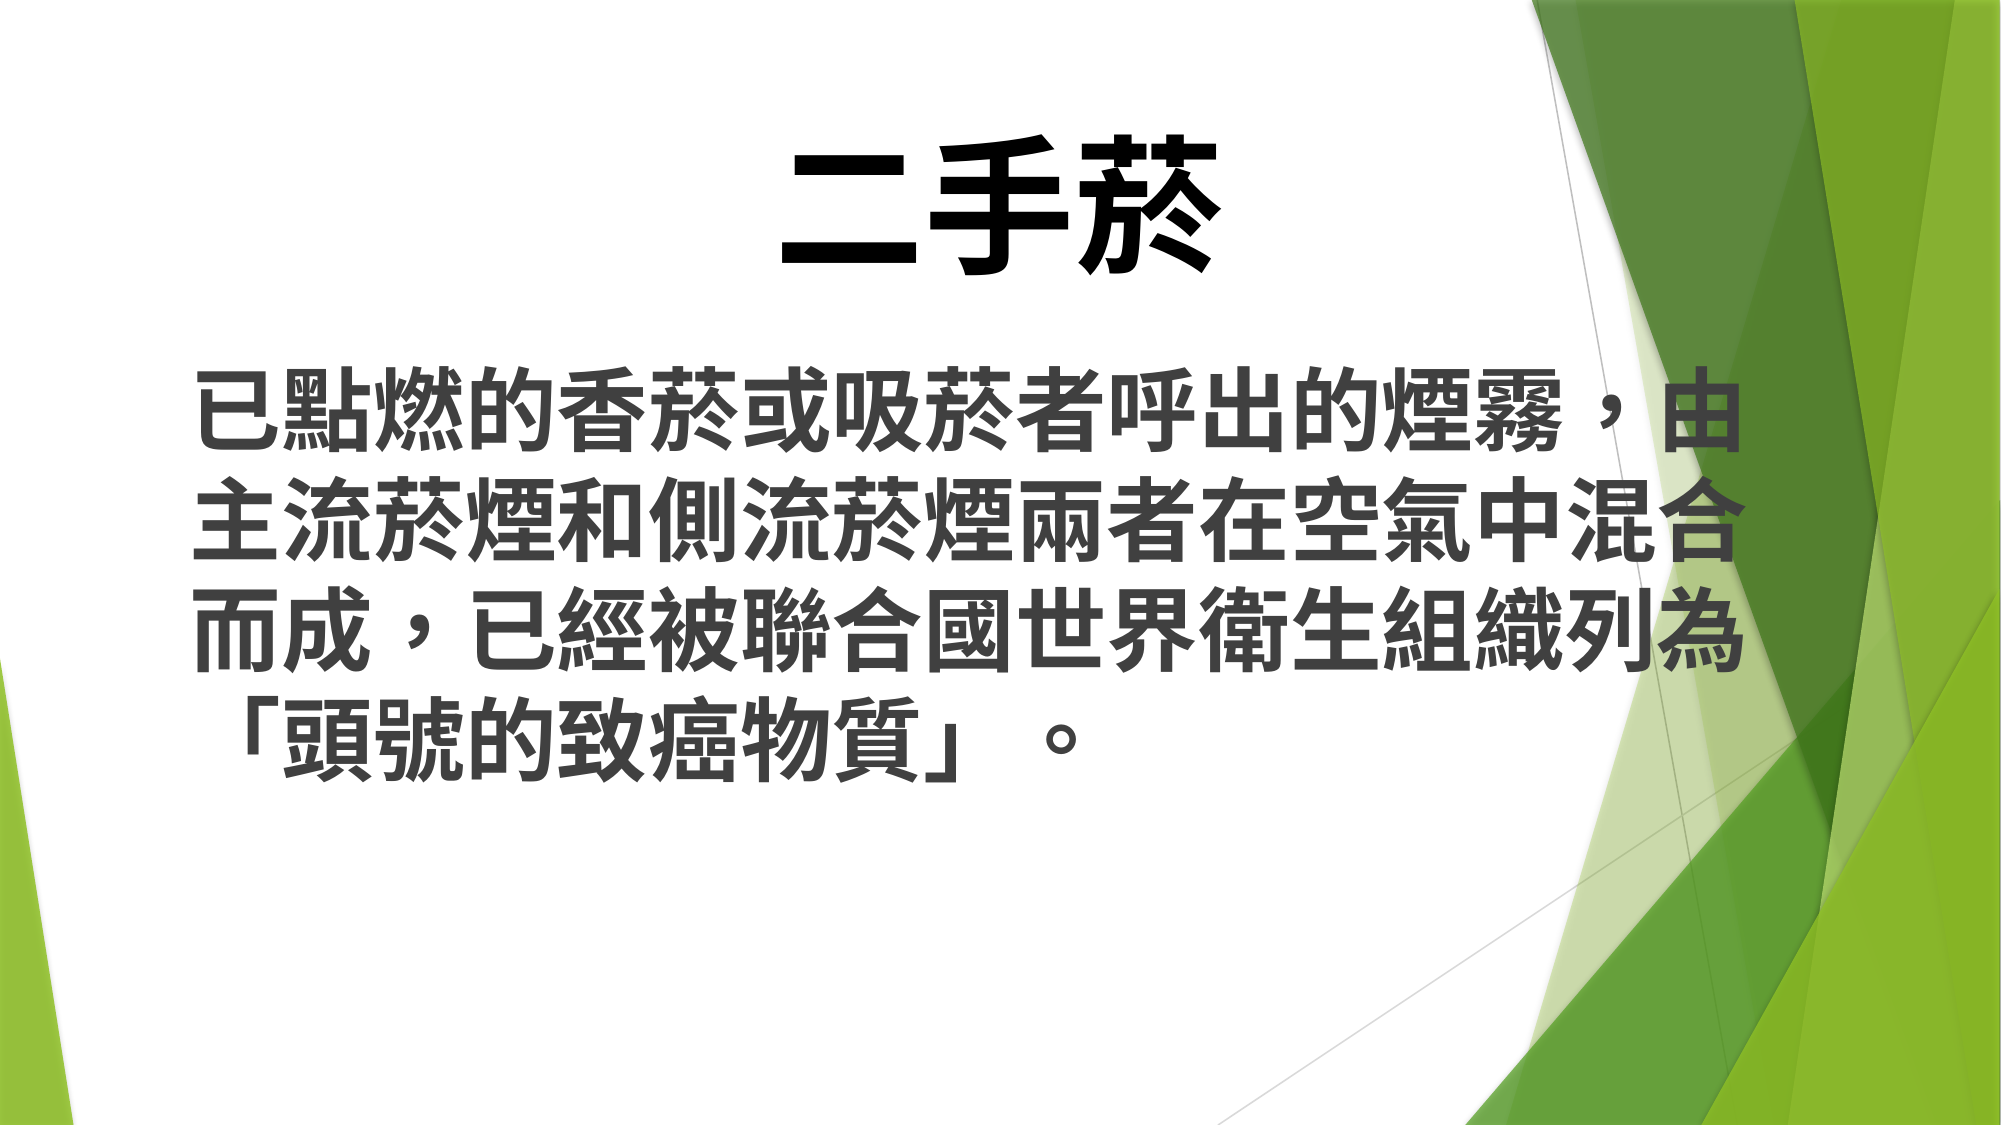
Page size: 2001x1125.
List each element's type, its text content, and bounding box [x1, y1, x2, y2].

text_box 已點燃的香菸或吸菸者呼出的煙霧，由主流菸煙和側流菸煙兩者在空氣中混合而成，已經被聯合國世界衛生組織列為「頭號的致癌物質」。 [174, 344, 1825, 990]
text_box 二手菸 [174, 105, 1825, 331]
